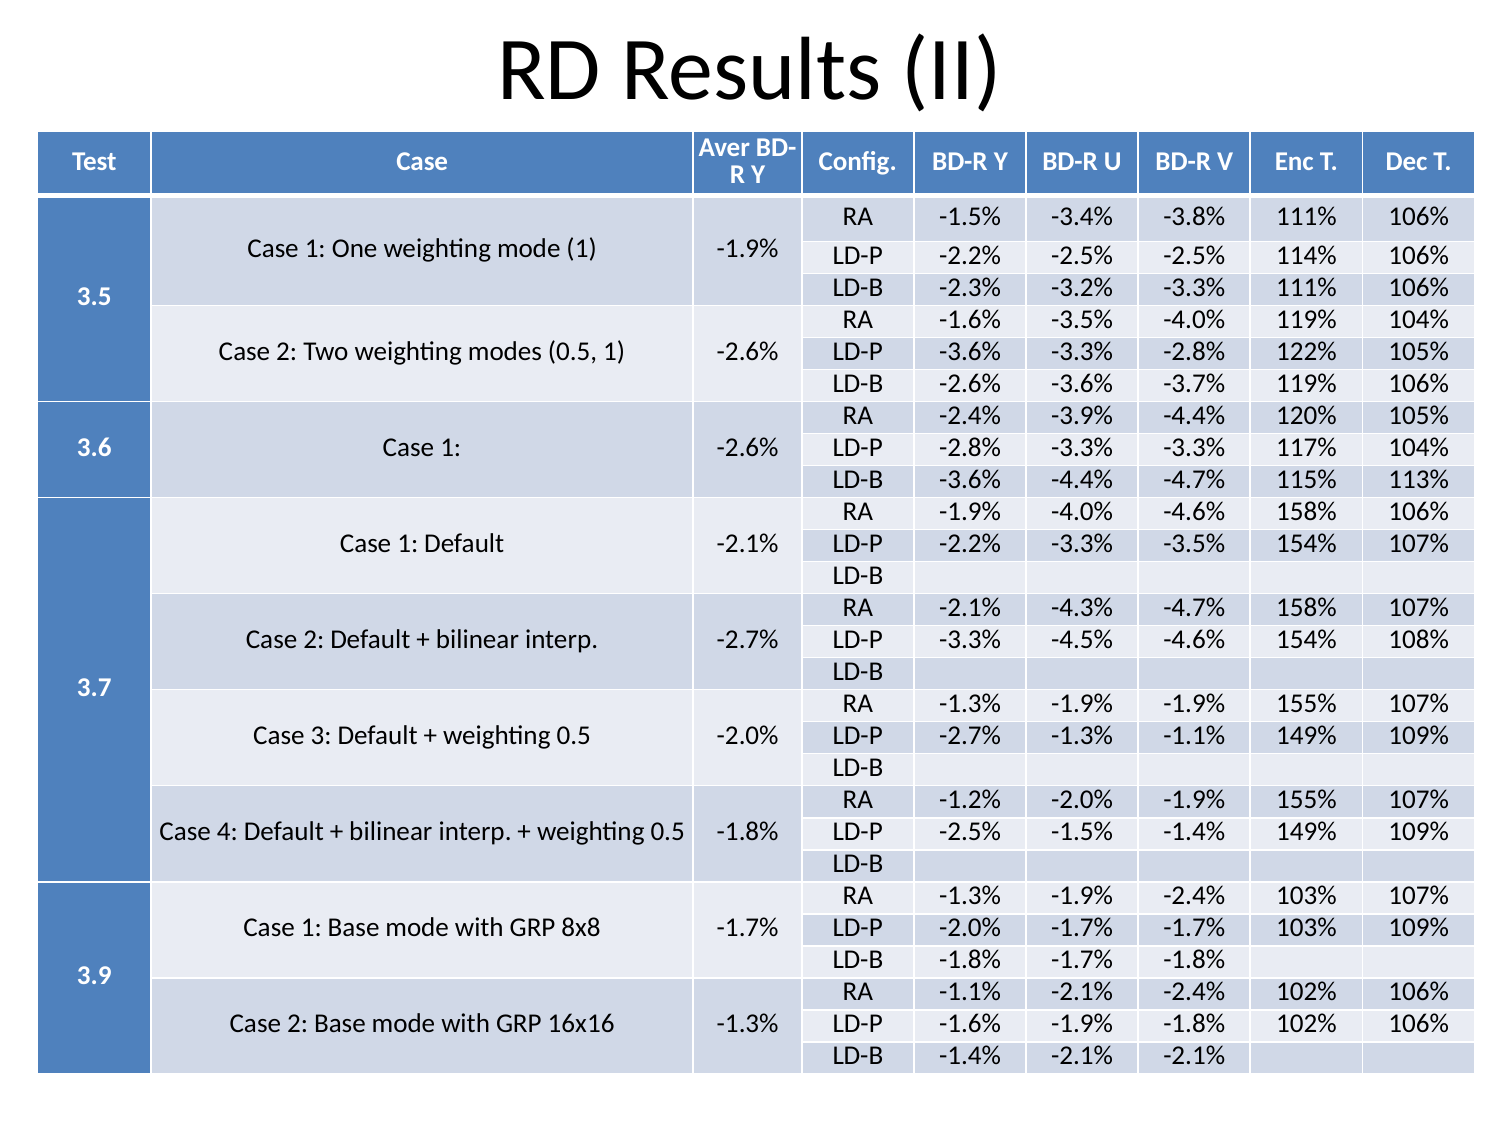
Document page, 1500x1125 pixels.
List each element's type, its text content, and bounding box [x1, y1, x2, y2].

table_cell [1027, 851, 1137, 881]
table_cell -4.0% [1027, 498, 1137, 529]
table_cell -2.7% [694, 594, 801, 689]
table_cell -2.1% [1027, 979, 1137, 1009]
table_cell [1139, 658, 1249, 689]
table_cell [1363, 562, 1474, 593]
table_cell LD-P [803, 242, 913, 273]
table_cell -1.1% [915, 979, 1025, 1009]
table_cell -1.9% [1027, 690, 1137, 721]
table_cell -3.8% [1139, 198, 1249, 241]
table_cell 113% [1363, 466, 1474, 497]
table_cell 109% [1363, 722, 1474, 753]
table_cell Case 2: Two weighting modes (0.5, 1) [152, 306, 692, 401]
table_cell 119% [1251, 306, 1362, 337]
table_cell RA [803, 498, 913, 529]
table_cell -3.5% [1139, 530, 1249, 561]
table_cell -3.3% [1139, 274, 1249, 305]
table_cell 108% [1363, 626, 1474, 657]
table_cell LD-B [803, 562, 913, 593]
table_cell LD-B [803, 947, 913, 977]
table_cell [1363, 851, 1474, 881]
table_cell [915, 658, 1025, 689]
table_cell -1.3% [694, 979, 801, 1073]
table_cell -2.4% [915, 402, 1025, 433]
table_cell 105% [1363, 338, 1474, 369]
table_cell [1251, 851, 1362, 881]
table_cell Case 2: Base mode with GRP 16x16 [152, 979, 692, 1073]
table_cell -2.5% [915, 819, 1025, 849]
table_cell -2.7% [915, 722, 1025, 753]
table_cell 122% [1251, 338, 1362, 369]
table_cell RA [803, 198, 913, 241]
table_header BD-R V [1139, 132, 1249, 193]
table_cell 104% [1363, 306, 1474, 337]
table_cell -3.2% [1027, 274, 1137, 305]
table_cell Case 2: Default + bilinear interp. [152, 594, 692, 689]
table_cell [915, 754, 1025, 785]
table_cell LD-B [803, 466, 913, 497]
table_cell -4.6% [1139, 626, 1249, 657]
table_cell [1251, 947, 1362, 977]
table_cell LD-P [803, 626, 913, 657]
table_cell -2.5% [1139, 242, 1249, 273]
table_header Dec T. [1363, 132, 1474, 193]
table_cell [1363, 947, 1474, 977]
table_cell [1139, 851, 1249, 881]
table_cell -2.0% [915, 915, 1025, 945]
table_header Test [38, 132, 150, 193]
table_cell RA [803, 402, 913, 433]
table_cell -3.9% [1027, 402, 1137, 433]
table_cell 158% [1251, 594, 1362, 625]
table_cell -3.3% [1139, 434, 1249, 465]
table_cell -2.8% [915, 434, 1025, 465]
table_cell -4.5% [1027, 626, 1137, 657]
table_cell 3.9 [38, 883, 150, 1073]
table_cell Case 1: [152, 402, 692, 497]
table_cell Case 4: Default + bilinear interp. + weighting 0.5 [152, 786, 692, 881]
table_cell -1.2% [915, 786, 1025, 817]
table_cell -2.6% [694, 306, 801, 401]
table_cell -3.3% [1027, 434, 1137, 465]
table_cell 103% [1251, 915, 1362, 945]
table_cell -2.4% [1139, 979, 1249, 1009]
table_cell -1.9% [915, 498, 1025, 529]
table_cell 111% [1251, 274, 1362, 305]
table_cell 117% [1251, 434, 1362, 465]
table_cell -1.1% [1139, 722, 1249, 753]
table_cell -2.2% [915, 242, 1025, 273]
table_cell 106% [1363, 198, 1474, 241]
table_header Aver BD-R Y [694, 132, 801, 193]
table_cell -3.7% [1139, 370, 1249, 401]
table_cell -1.6% [915, 1011, 1025, 1041]
table_cell [1027, 658, 1137, 689]
table_cell -1.9% [1139, 690, 1249, 721]
table_cell -2.0% [694, 690, 801, 785]
table_cell 3.5 [38, 198, 150, 401]
table_cell 107% [1363, 690, 1474, 721]
table_cell -1.4% [915, 1043, 1025, 1073]
table_cell Case 1: Base mode with GRP 8x8 [152, 883, 692, 977]
table_cell -2.0% [1027, 786, 1137, 817]
table_cell 107% [1363, 786, 1474, 817]
table_cell 3.6 [38, 402, 150, 497]
table_cell -2.1% [694, 498, 801, 593]
table_cell -3.6% [915, 466, 1025, 497]
table_cell -1.8% [1139, 1011, 1249, 1041]
table_cell -1.7% [1027, 947, 1137, 977]
table_cell -3.6% [1027, 370, 1137, 401]
table_cell -1.8% [1139, 947, 1249, 977]
table_cell -4.4% [1139, 402, 1249, 433]
table_cell LD-B [803, 274, 913, 305]
table_header BD-R U [1027, 132, 1137, 193]
table_cell LD-P [803, 434, 913, 465]
table_cell -3.6% [915, 338, 1025, 369]
table_cell 109% [1363, 915, 1474, 945]
table_cell LD-P [803, 722, 913, 753]
table_cell 155% [1251, 690, 1362, 721]
table_cell -2.2% [915, 530, 1025, 561]
table_cell Case 3: Default + weighting 0.5 [152, 690, 692, 785]
table_cell [1251, 562, 1362, 593]
table_cell LD-P [803, 819, 913, 849]
table_cell -1.9% [694, 198, 801, 305]
table_cell -1.8% [694, 786, 801, 881]
table_cell Case 1: One weighting mode (1) [152, 198, 692, 305]
table_cell 3.7 [38, 498, 150, 881]
table_cell [915, 851, 1025, 881]
table_cell LD-B [803, 754, 913, 785]
table_header Config. [803, 132, 913, 193]
table_header Enc T. [1251, 132, 1362, 193]
table_cell 106% [1363, 274, 1474, 305]
table_cell -4.0% [1139, 306, 1249, 337]
table_cell -1.4% [1139, 819, 1249, 849]
table_cell -3.3% [1027, 530, 1137, 561]
table_cell Case 1: Default [152, 498, 692, 593]
table_cell 106% [1363, 370, 1474, 401]
table_cell RA [803, 883, 913, 913]
table_cell [1251, 658, 1362, 689]
table_cell -2.4% [1139, 883, 1249, 913]
table_cell -1.6% [915, 306, 1025, 337]
table_cell LD-B [803, 370, 913, 401]
table_cell 106% [1363, 498, 1474, 529]
table_cell LD-P [803, 530, 913, 561]
table_cell RA [803, 306, 913, 337]
table_cell -2.3% [915, 274, 1025, 305]
table_cell RA [803, 786, 913, 817]
table_cell 107% [1363, 883, 1474, 913]
table_cell -3.3% [1027, 338, 1137, 369]
table_cell -1.3% [915, 690, 1025, 721]
table_cell 111% [1251, 198, 1362, 241]
table_cell LD-P [803, 915, 913, 945]
table_cell -4.4% [1027, 466, 1137, 497]
table_cell -1.7% [1139, 915, 1249, 945]
table_cell LD-B [803, 851, 913, 881]
table_cell 109% [1363, 819, 1474, 849]
table_cell -3.4% [1027, 198, 1137, 241]
table_cell -2.6% [694, 402, 801, 497]
table_cell -2.6% [915, 370, 1025, 401]
table_header Case [152, 132, 692, 193]
table_cell 106% [1363, 1011, 1474, 1041]
table_cell 158% [1251, 498, 1362, 529]
table_cell LD-B [803, 658, 913, 689]
table_cell 155% [1251, 786, 1362, 817]
text_box RD Results (II) [74, 24, 1425, 130]
table_cell -1.3% [915, 883, 1025, 913]
table_cell [1027, 754, 1137, 785]
table_cell -4.7% [1139, 594, 1249, 625]
table_cell RA [803, 979, 913, 1009]
table_cell -1.3% [1027, 722, 1137, 753]
table_cell 103% [1251, 883, 1362, 913]
table_cell 120% [1251, 402, 1362, 433]
table_cell 149% [1251, 819, 1362, 849]
table_cell -1.5% [915, 198, 1025, 241]
table_cell -1.7% [694, 883, 801, 977]
table_cell RA [803, 594, 913, 625]
table_cell [1363, 754, 1474, 785]
table_cell 154% [1251, 530, 1362, 561]
table_cell LD-P [803, 1011, 913, 1041]
table_cell [1139, 562, 1249, 593]
table_cell [1027, 562, 1137, 593]
table_cell 114% [1251, 242, 1362, 273]
table_cell -2.5% [1027, 242, 1137, 273]
table_cell 154% [1251, 626, 1362, 657]
table_cell 104% [1363, 434, 1474, 465]
table_cell LD-P [803, 338, 913, 369]
table_cell [1251, 754, 1362, 785]
table_cell 106% [1363, 979, 1474, 1009]
table_cell 149% [1251, 722, 1362, 753]
table_header BD-R Y [915, 132, 1025, 193]
table_cell -1.8% [915, 947, 1025, 977]
table_cell -4.6% [1139, 498, 1249, 529]
table_cell [1251, 1043, 1362, 1073]
table_cell -3.5% [1027, 306, 1137, 337]
table_cell [915, 562, 1025, 593]
table_cell -1.9% [1139, 786, 1249, 817]
table_cell -3.3% [915, 626, 1025, 657]
table_cell -1.5% [1027, 819, 1137, 849]
table_cell [1139, 754, 1249, 785]
table_cell 107% [1363, 530, 1474, 561]
table_cell 102% [1251, 1011, 1362, 1041]
table_cell LD-B [803, 1043, 913, 1073]
table_cell [1363, 1043, 1474, 1073]
table_cell RA [803, 690, 913, 721]
table_cell 107% [1363, 594, 1474, 625]
table_cell -2.1% [1027, 1043, 1137, 1073]
table_cell -1.9% [1027, 883, 1137, 913]
table_cell -1.9% [1027, 1011, 1137, 1041]
table_cell 102% [1251, 979, 1362, 1009]
table_cell -1.7% [1027, 915, 1137, 945]
table_cell -4.7% [1139, 466, 1249, 497]
table_cell -4.3% [1027, 594, 1137, 625]
table_cell -2.1% [1139, 1043, 1249, 1073]
table_cell -2.8% [1139, 338, 1249, 369]
table_cell 119% [1251, 370, 1362, 401]
table_cell 106% [1363, 242, 1474, 273]
table_cell 115% [1251, 466, 1362, 497]
table_cell 105% [1363, 402, 1474, 433]
table_cell [1363, 658, 1474, 689]
table_cell -2.1% [915, 594, 1025, 625]
